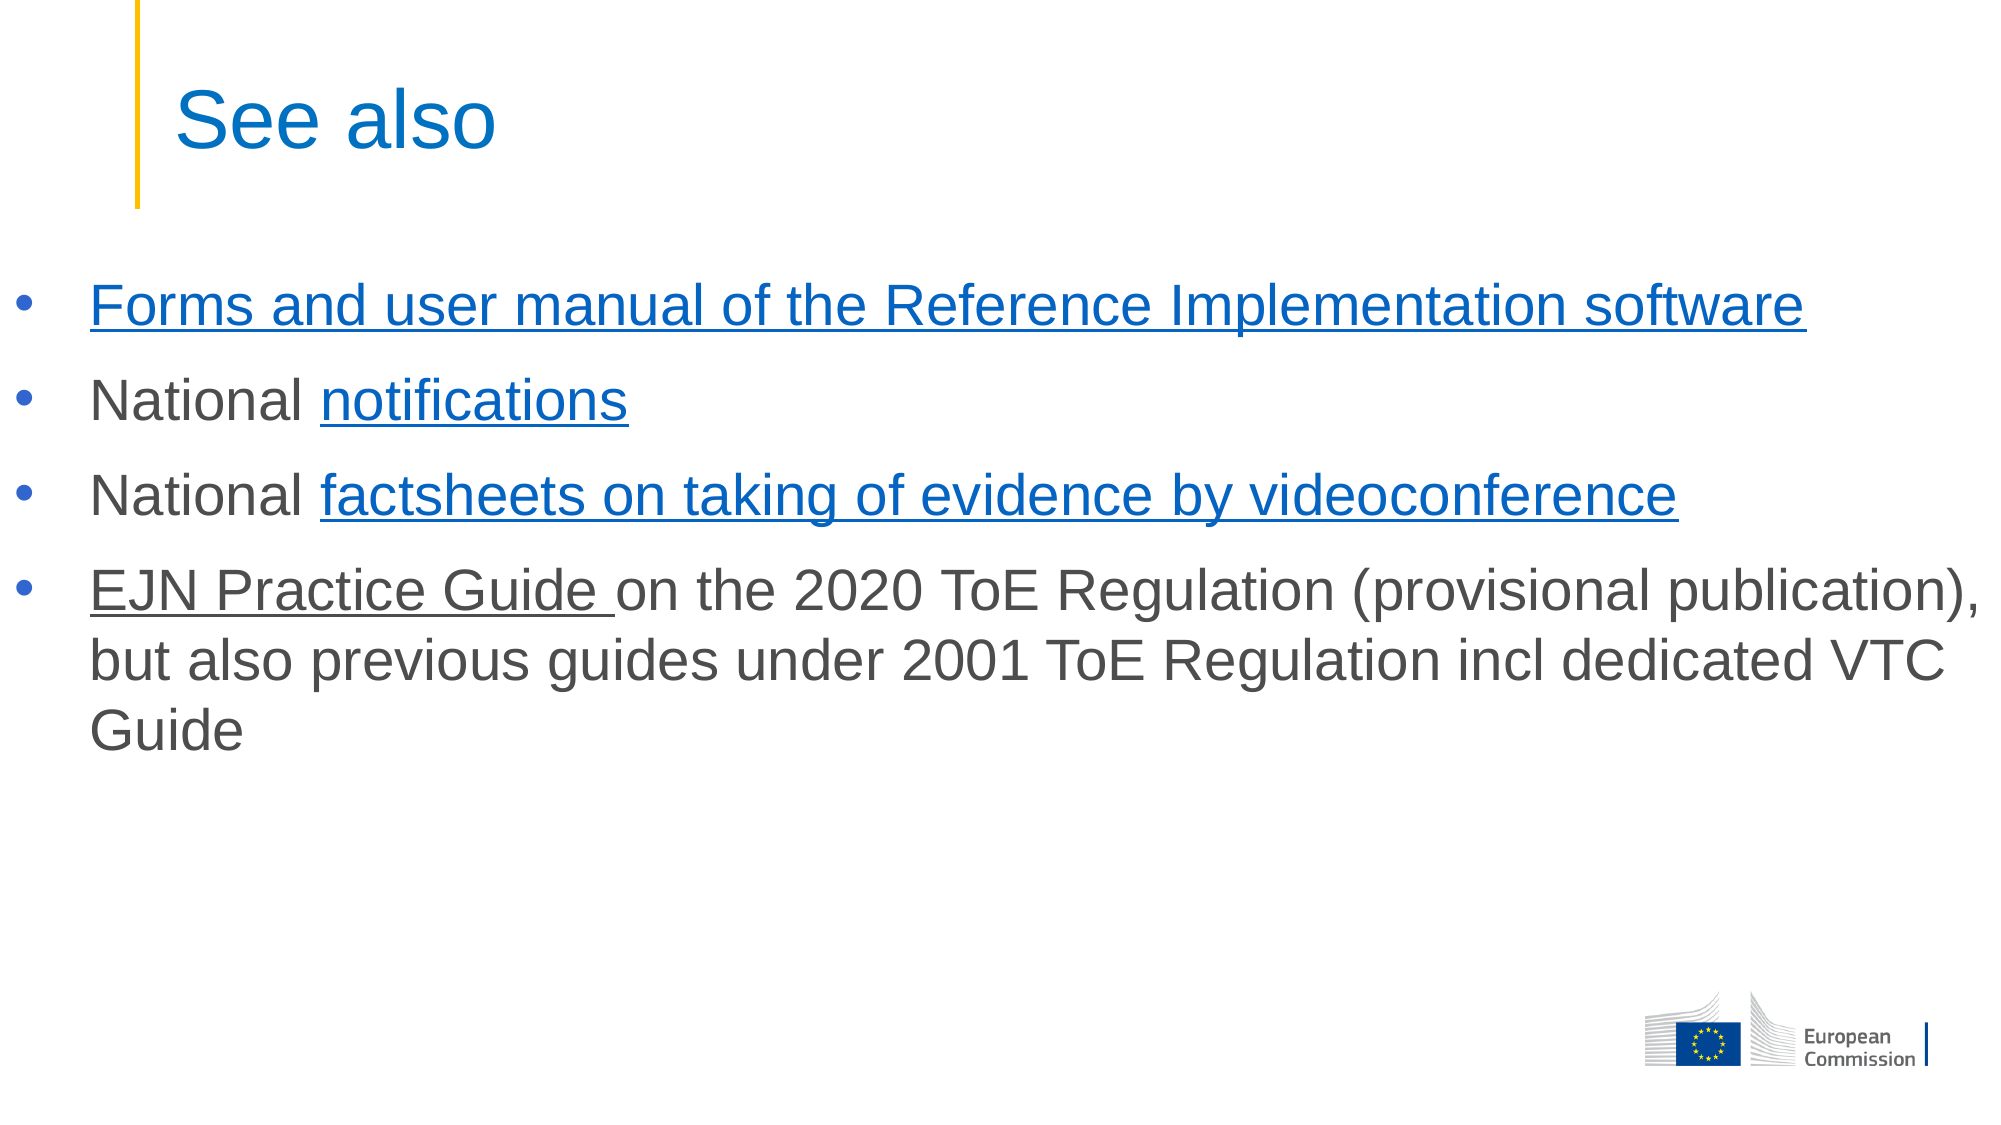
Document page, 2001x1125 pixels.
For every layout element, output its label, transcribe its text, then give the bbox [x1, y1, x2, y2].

text_box Forms and user manual of the Reference Implementation software National notifications National factsheets on taking of evidence by videoconference EJN Practice Guide on the 2020 ToE Regulation (provisional publication), but also previous guides under 2001 ToE Regulation incl dedicated VTC Guide [0, 260, 2000, 770]
title See also [159, 24, 1957, 211]
picture [1645, 991, 1928, 1066]
